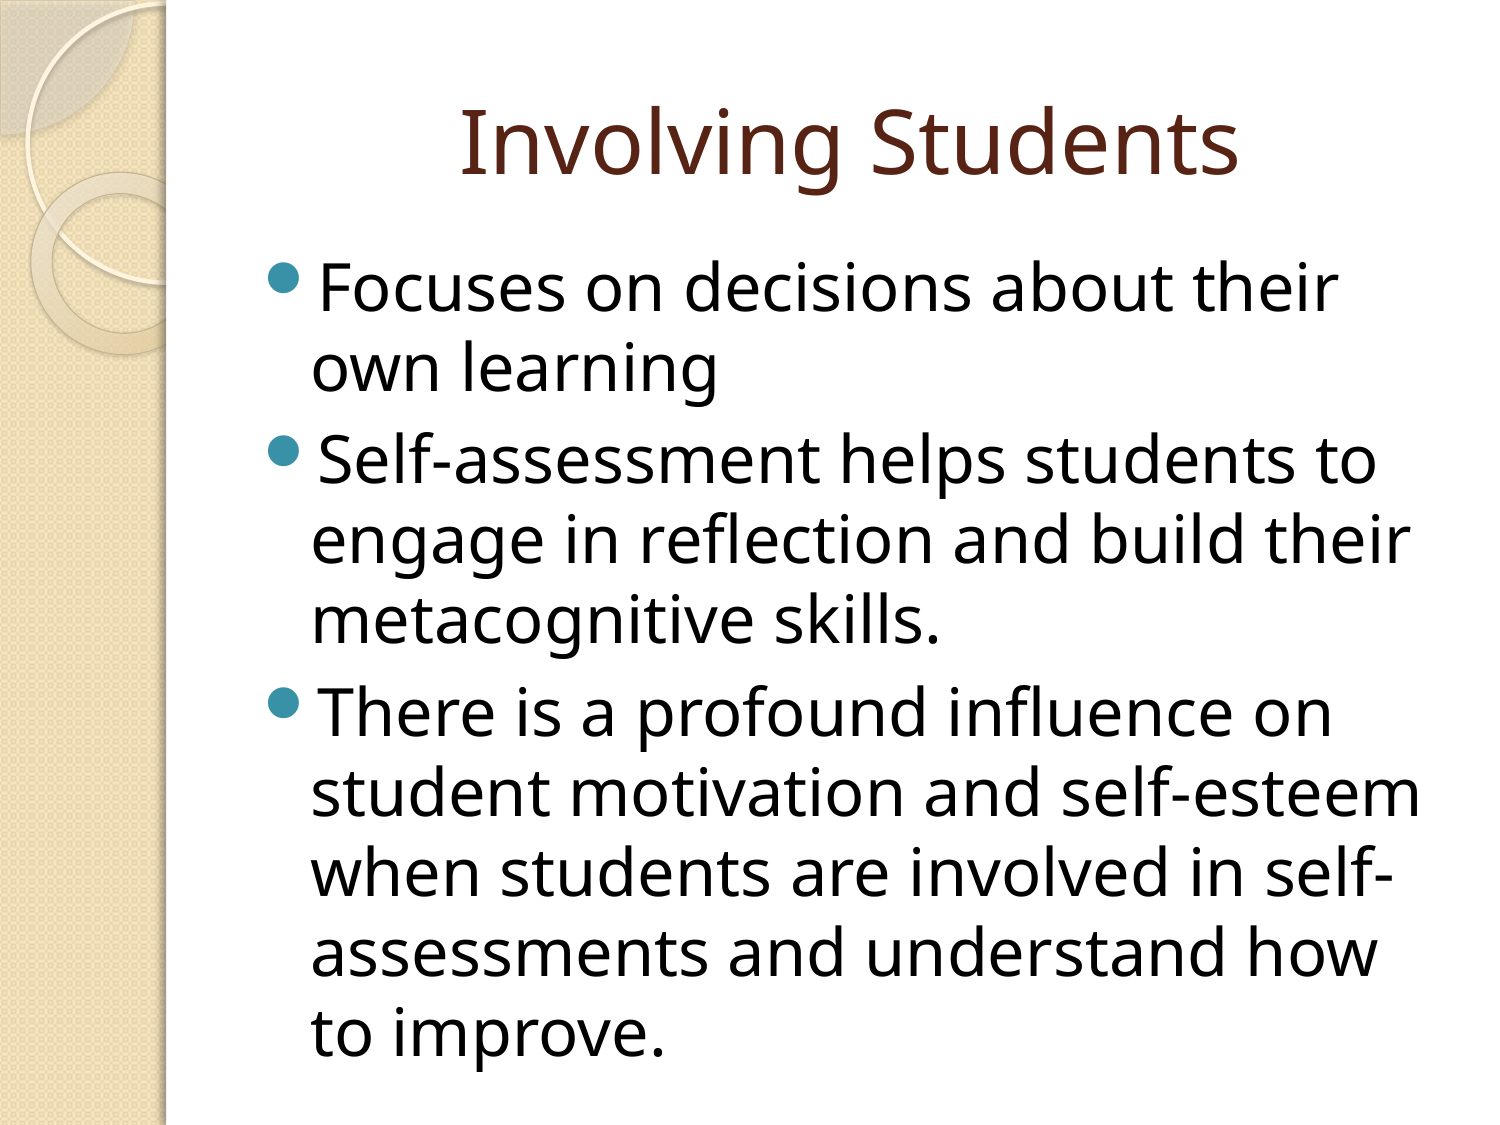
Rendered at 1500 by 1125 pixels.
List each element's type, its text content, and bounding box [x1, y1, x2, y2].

list Focuses on decisions about their own learning Self-assessment helps students to engage in reflection and build their metacognitive skills. There is a profound influence on student motivation and self-esteem when students are involved in self-assessments and understand how to improve. [235, 237, 1466, 1025]
title Involving Students [235, 45, 1466, 233]
